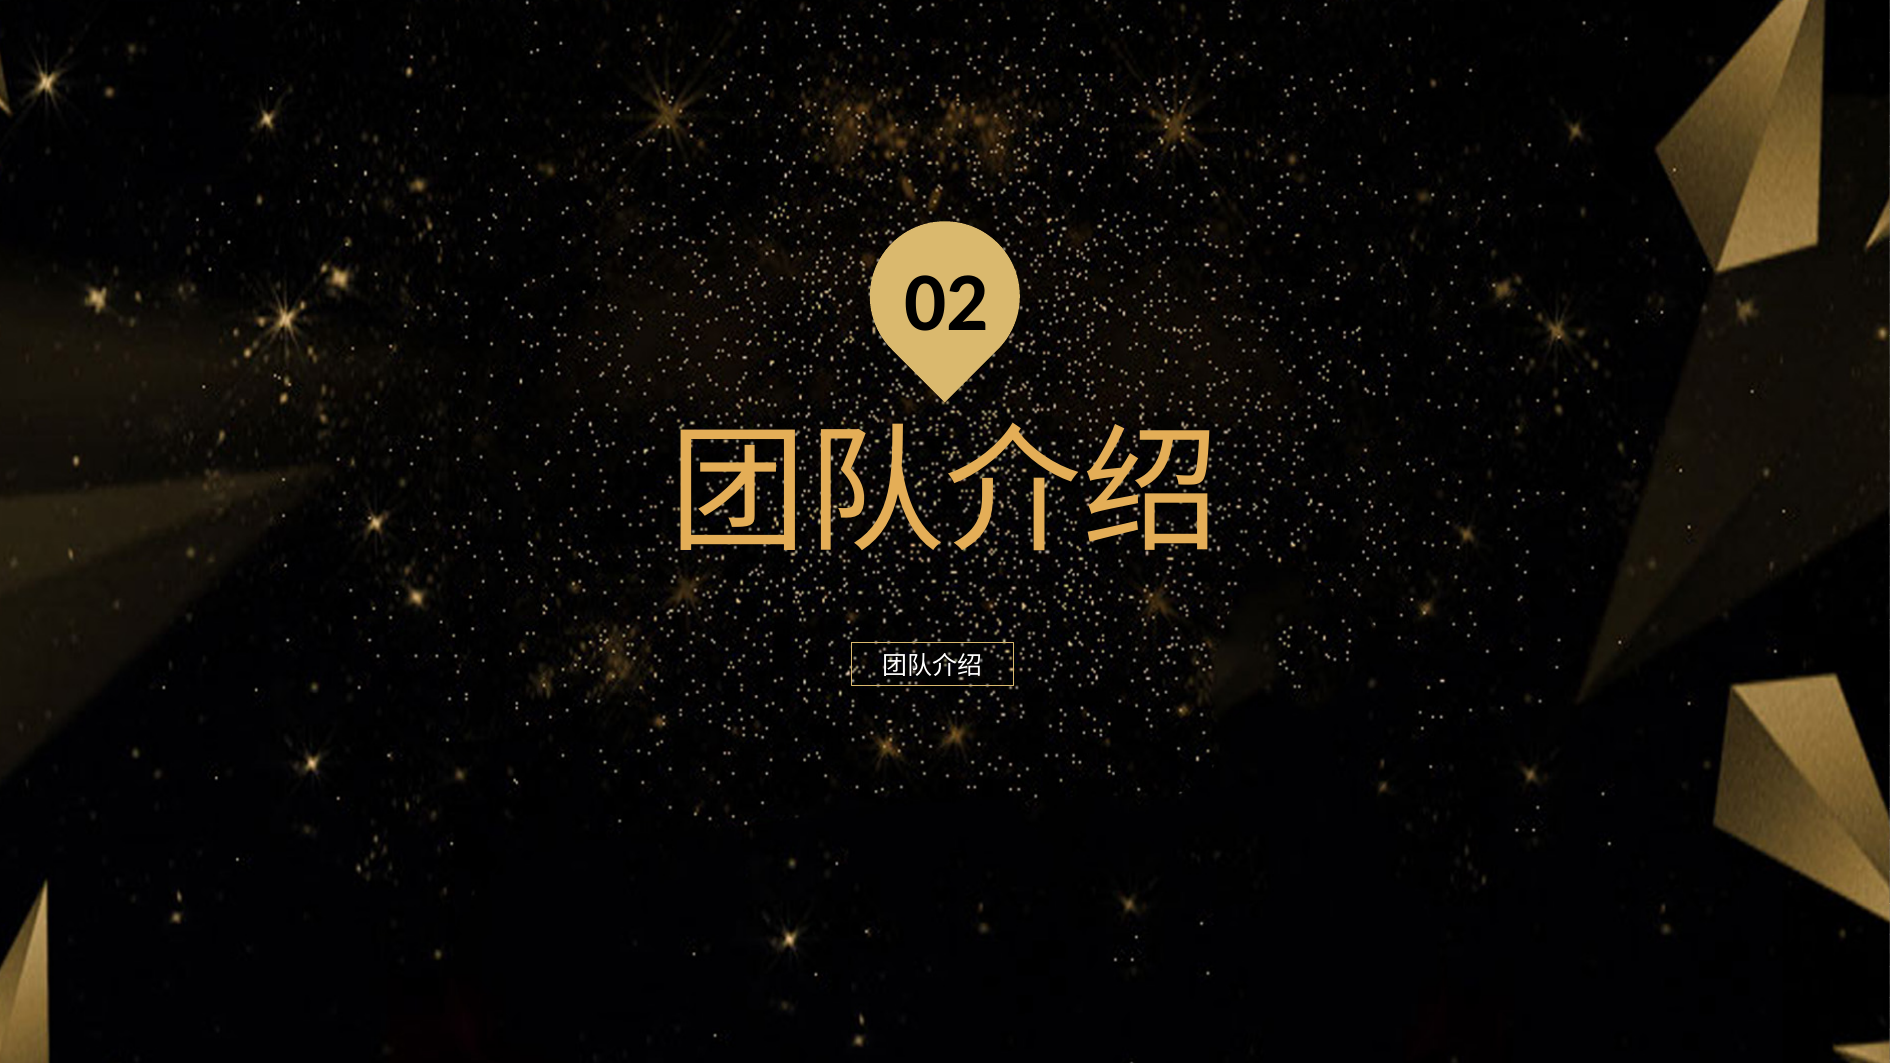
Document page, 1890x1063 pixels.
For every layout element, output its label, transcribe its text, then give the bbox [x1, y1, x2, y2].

text_box [867, 219, 1022, 402]
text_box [851, 641, 1014, 690]
text_box 团队介绍 [669, 402, 1220, 575]
text_box 02 [904, 247, 989, 355]
picture [0, 0, 1890, 1063]
